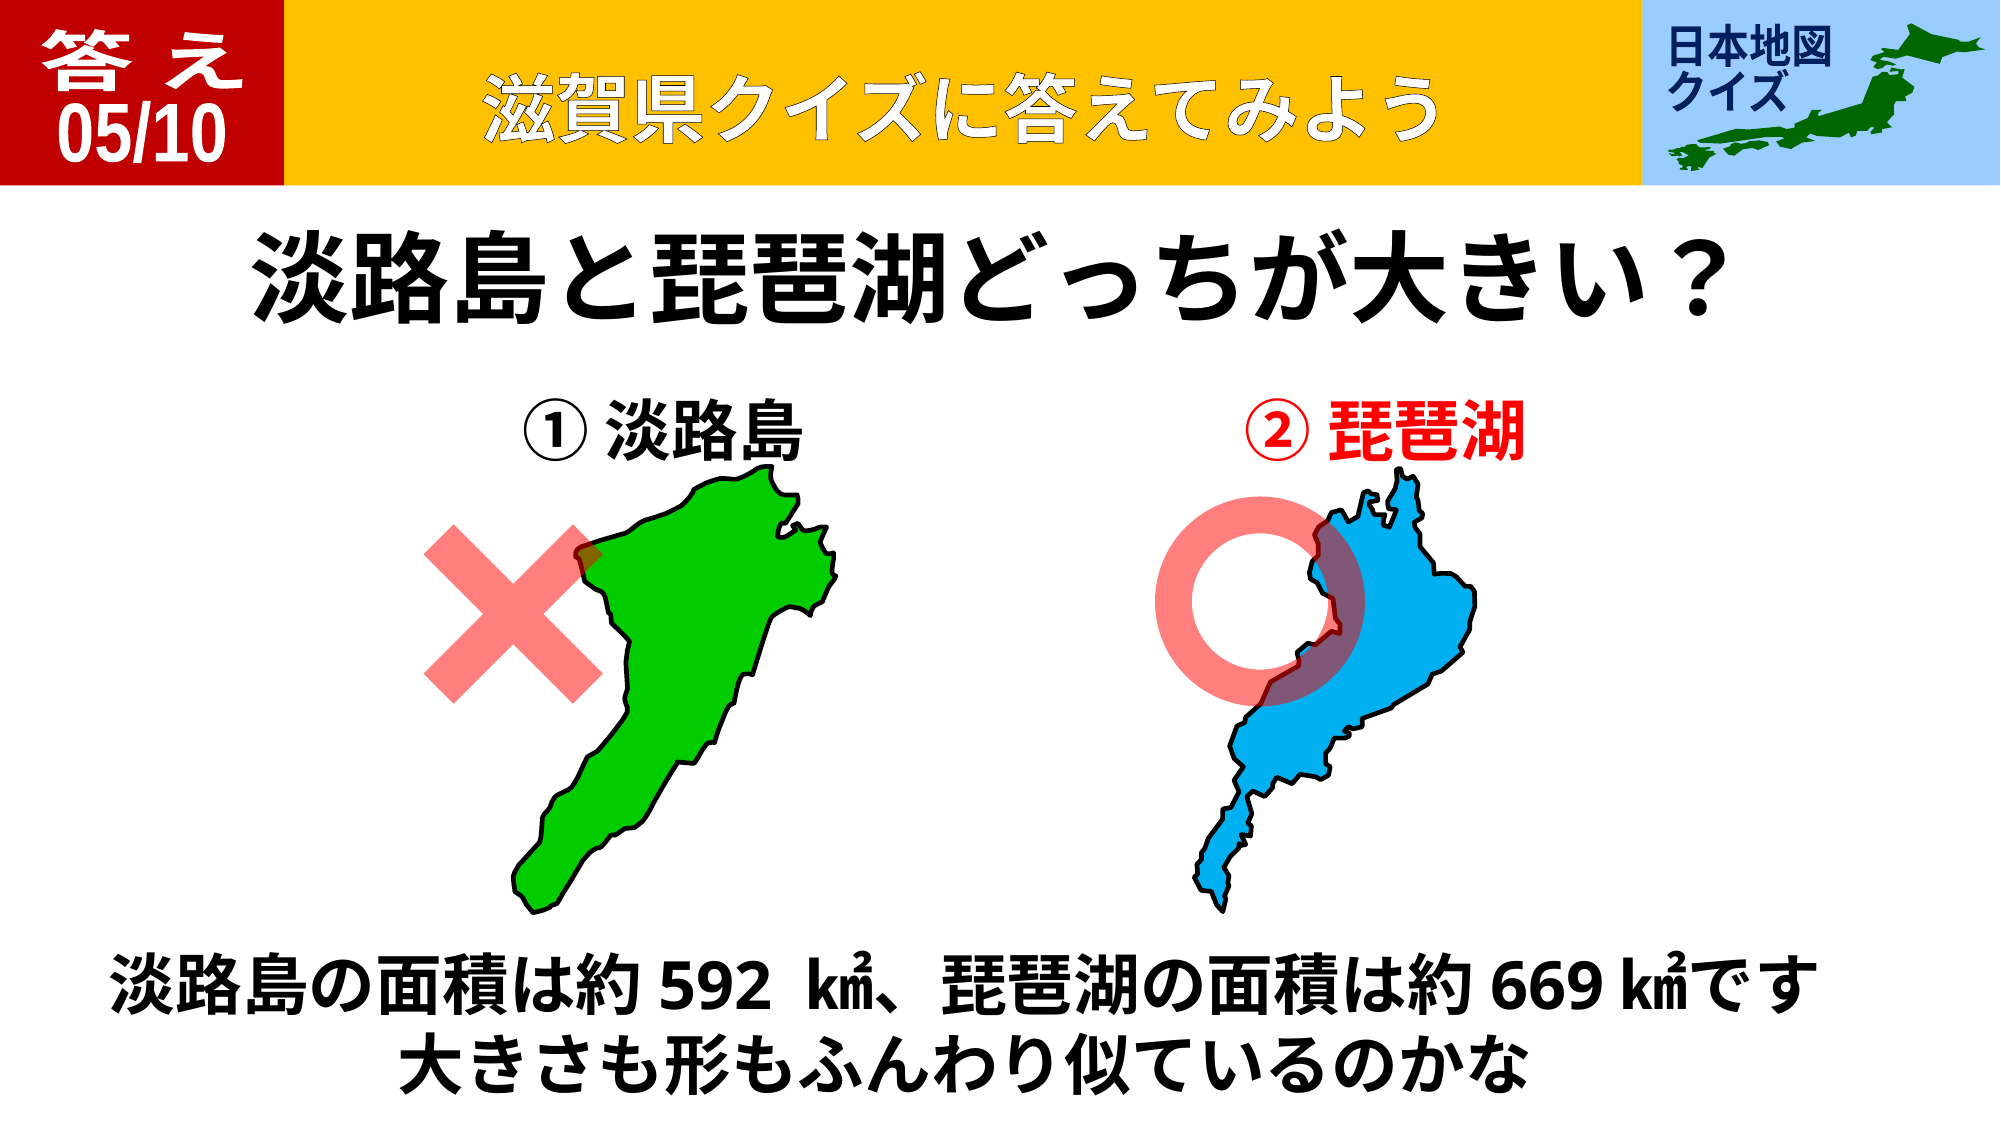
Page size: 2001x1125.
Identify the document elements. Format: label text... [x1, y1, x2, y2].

text_box 淡路島の面積は約592 ㎢、琵琶湖の面積は約669㎢です 大きさも形もふんわり似ているのかな [93, 935, 1836, 1111]
text_box [1194, 477, 1475, 912]
text_box ①淡路島 [507, 381, 820, 477]
text_box ②琵琶湖 [1229, 381, 1543, 477]
text_box [1155, 496, 1366, 707]
text_box [423, 524, 603, 704]
text_box [513, 466, 836, 913]
text_box 淡路島と琵琶湖どっちが大きい？ [235, 208, 1765, 343]
